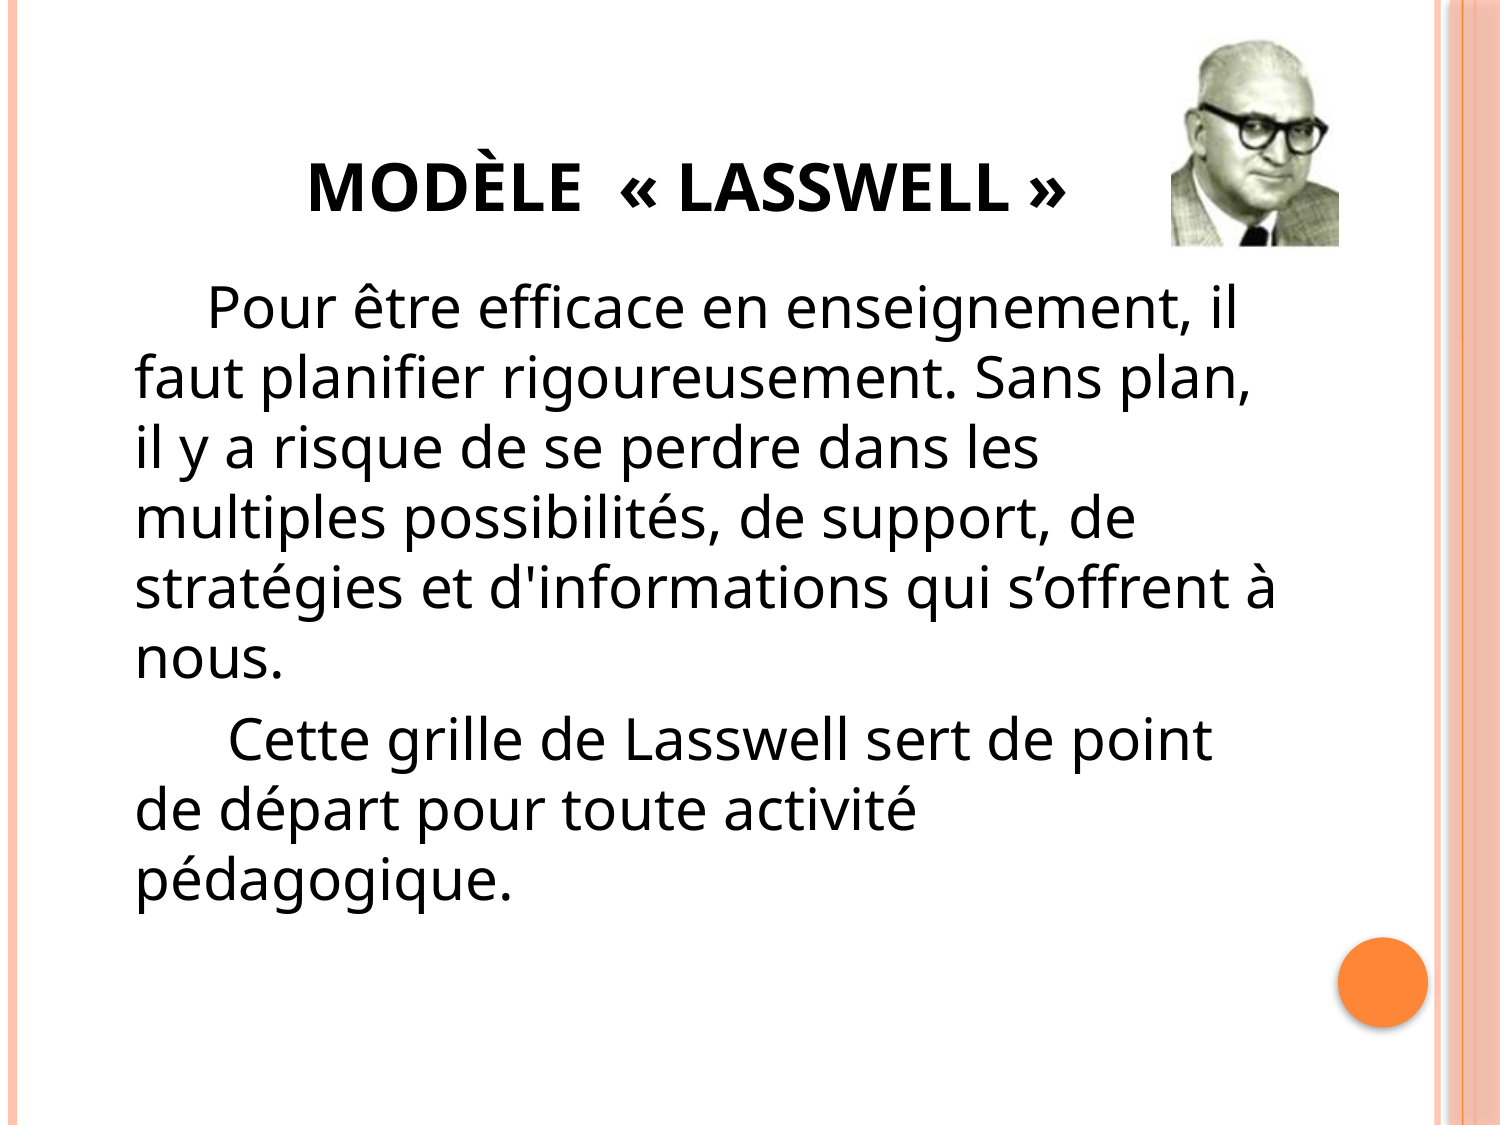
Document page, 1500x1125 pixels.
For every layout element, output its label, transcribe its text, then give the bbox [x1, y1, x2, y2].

title Modèle « LASSWELL » [75, 45, 1165, 233]
picture [1171, 34, 1340, 250]
list Pour être efficace en enseignement, il faut planifier rigoureusement. Sans plan, il y a risque de se perdre dans les multiples possibilités, de support, de stratégies et d'informations qui s’offrent à nous. Cette grille de Lasswell sert de point de départ pour toute activité pédagogique. [75, 262, 1300, 926]
